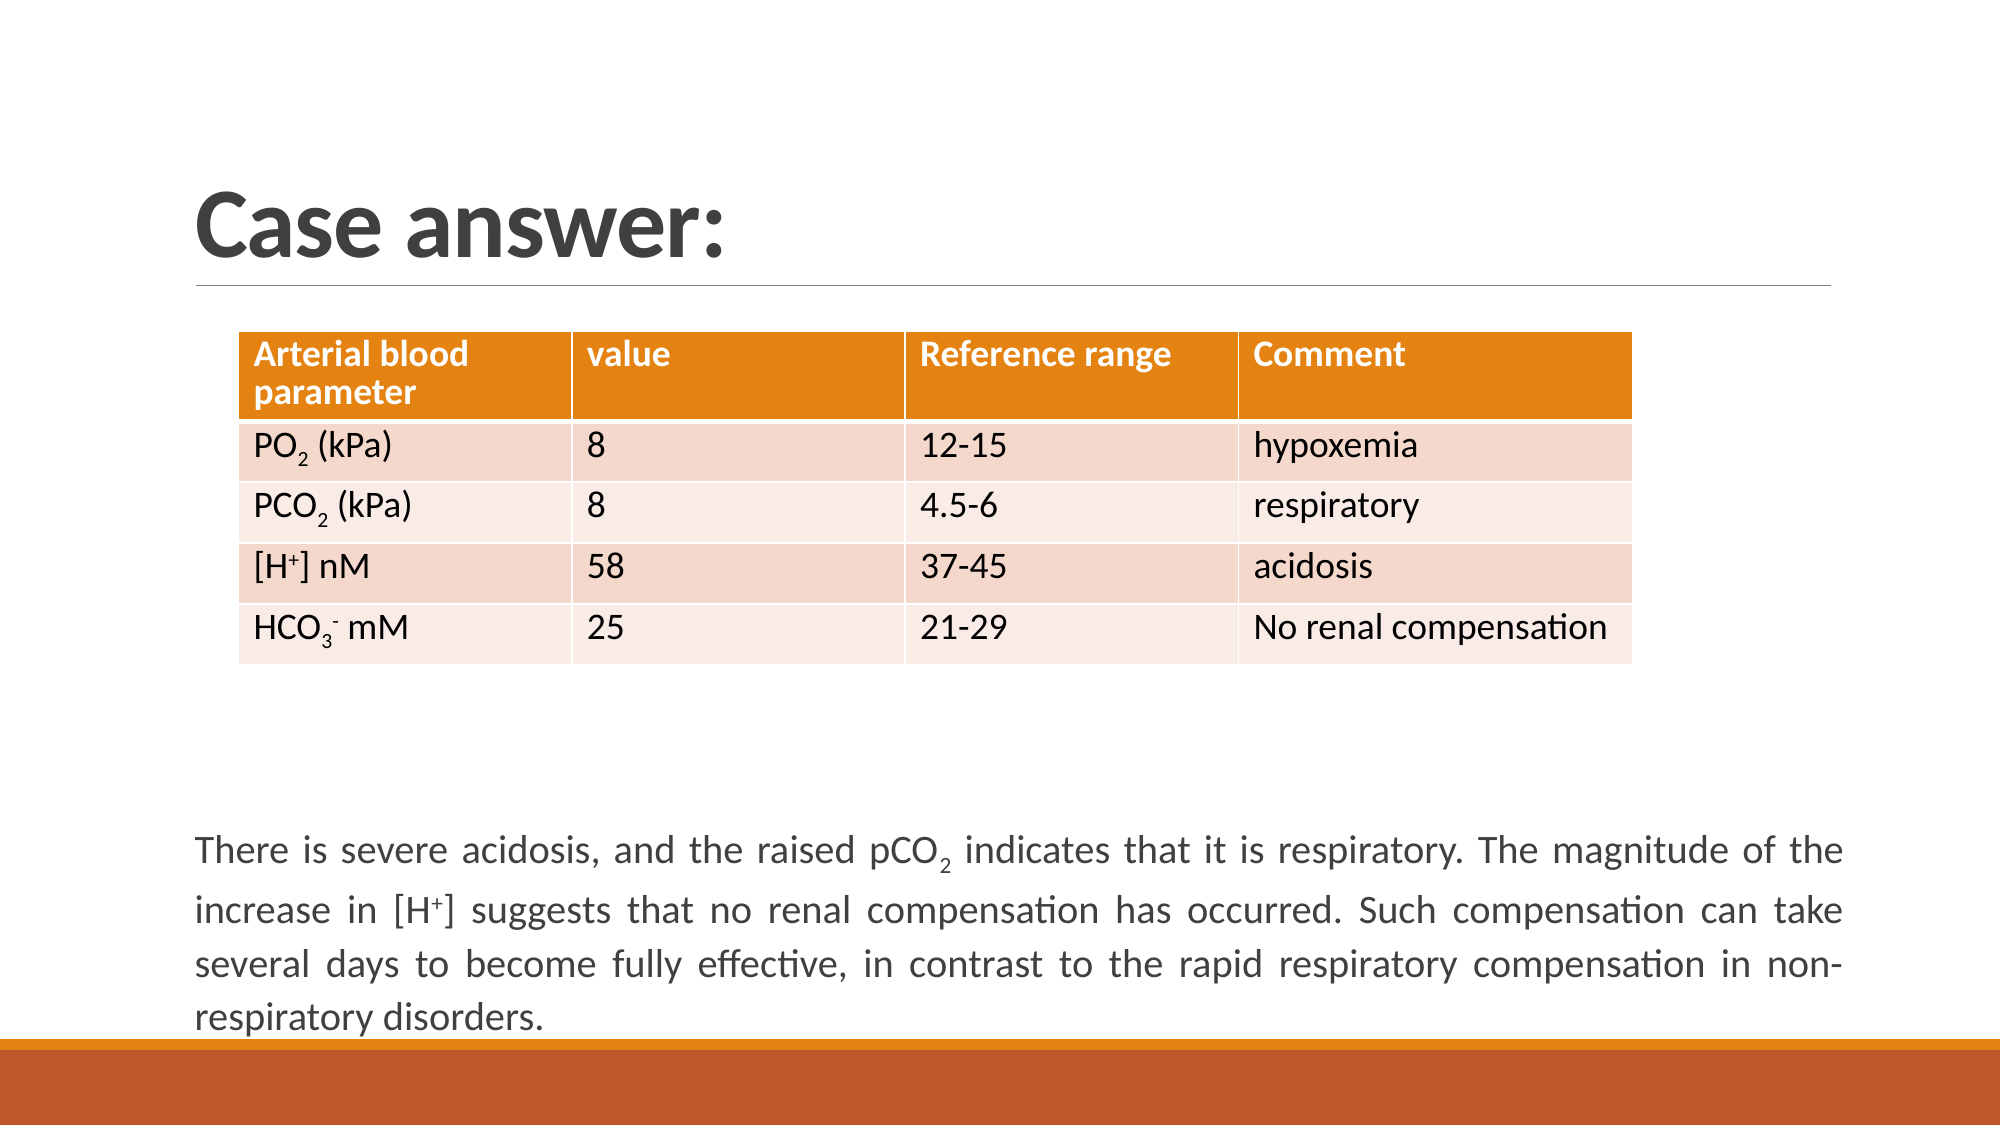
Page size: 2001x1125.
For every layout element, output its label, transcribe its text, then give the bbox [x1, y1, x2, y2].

table_cell 4.5-6 [906, 483, 1238, 542]
table_cell HCO3- mM [239, 605, 571, 664]
table_cell 37-45 [906, 544, 1238, 603]
list There is severe acidosis, and the raised pCO2 indicates that it is respiratory. The magnitude of the increase in [H+] suggests that no renal compensation has occurred. Such compensation can take several days to become fully effective, in contrast to the rapid respiratory compensation in non-respiratory disorders. [180, 320, 1846, 1047]
title Case answer: [180, 47, 1830, 285]
table_cell 12-15 [906, 424, 1238, 481]
table_cell PCO2 (kPa) [239, 483, 571, 542]
table_cell 25 [573, 605, 904, 664]
table_header Arterial blood parameter [239, 332, 571, 419]
table_cell respiratory [1239, 483, 1632, 542]
table_header Comment [1239, 332, 1632, 419]
table_cell PO2 (kPa) [239, 424, 571, 481]
table_header value [573, 332, 904, 419]
table_cell No renal compensation [1239, 605, 1632, 664]
table_cell 8 [573, 483, 904, 542]
table_header Reference range [906, 332, 1238, 419]
table_cell 58 [573, 544, 904, 603]
table_cell 8 [573, 424, 904, 481]
table_cell 21-29 [906, 605, 1238, 664]
table_cell [H+] nM [239, 544, 571, 603]
table_cell acidosis [1239, 544, 1632, 603]
table_cell hypoxemia [1239, 424, 1632, 481]
